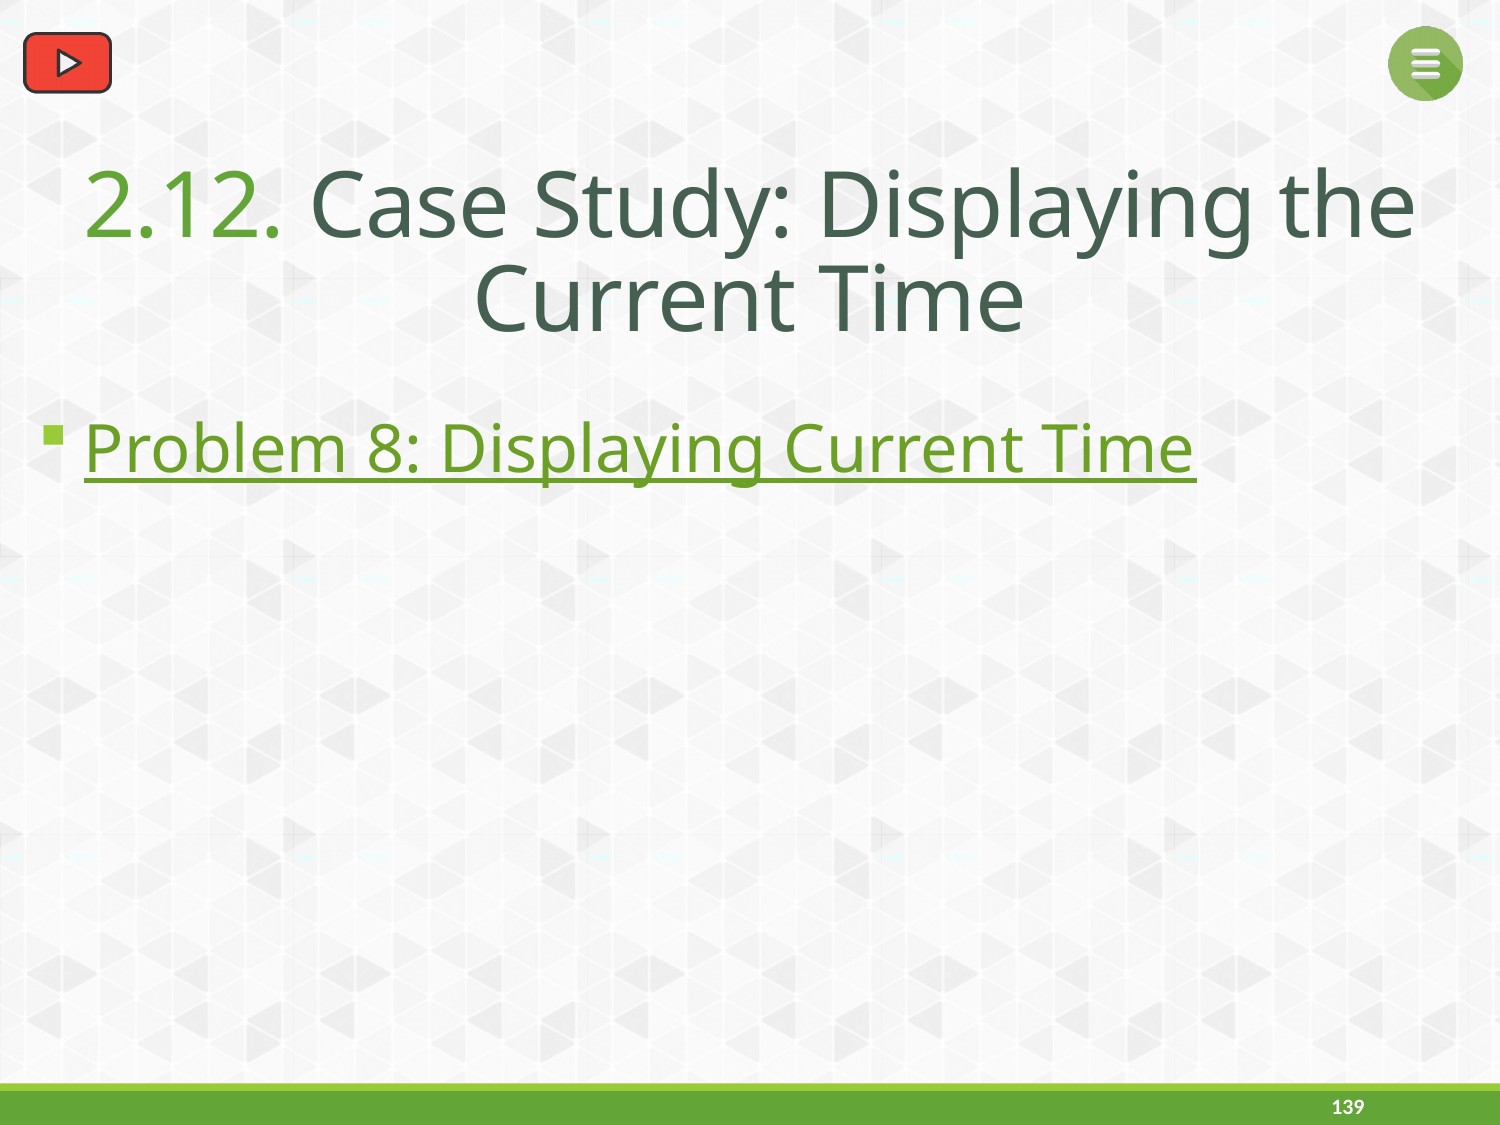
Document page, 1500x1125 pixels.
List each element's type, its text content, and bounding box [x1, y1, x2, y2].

slide_number 139 [1218, 1090, 1380, 1121]
picture [0, 0, 1500, 1083]
title 2.12. Case Study: Displaying the Current Time [23, 112, 1476, 399]
list Problem 8: Displaying Current Time [23, 399, 1476, 1078]
